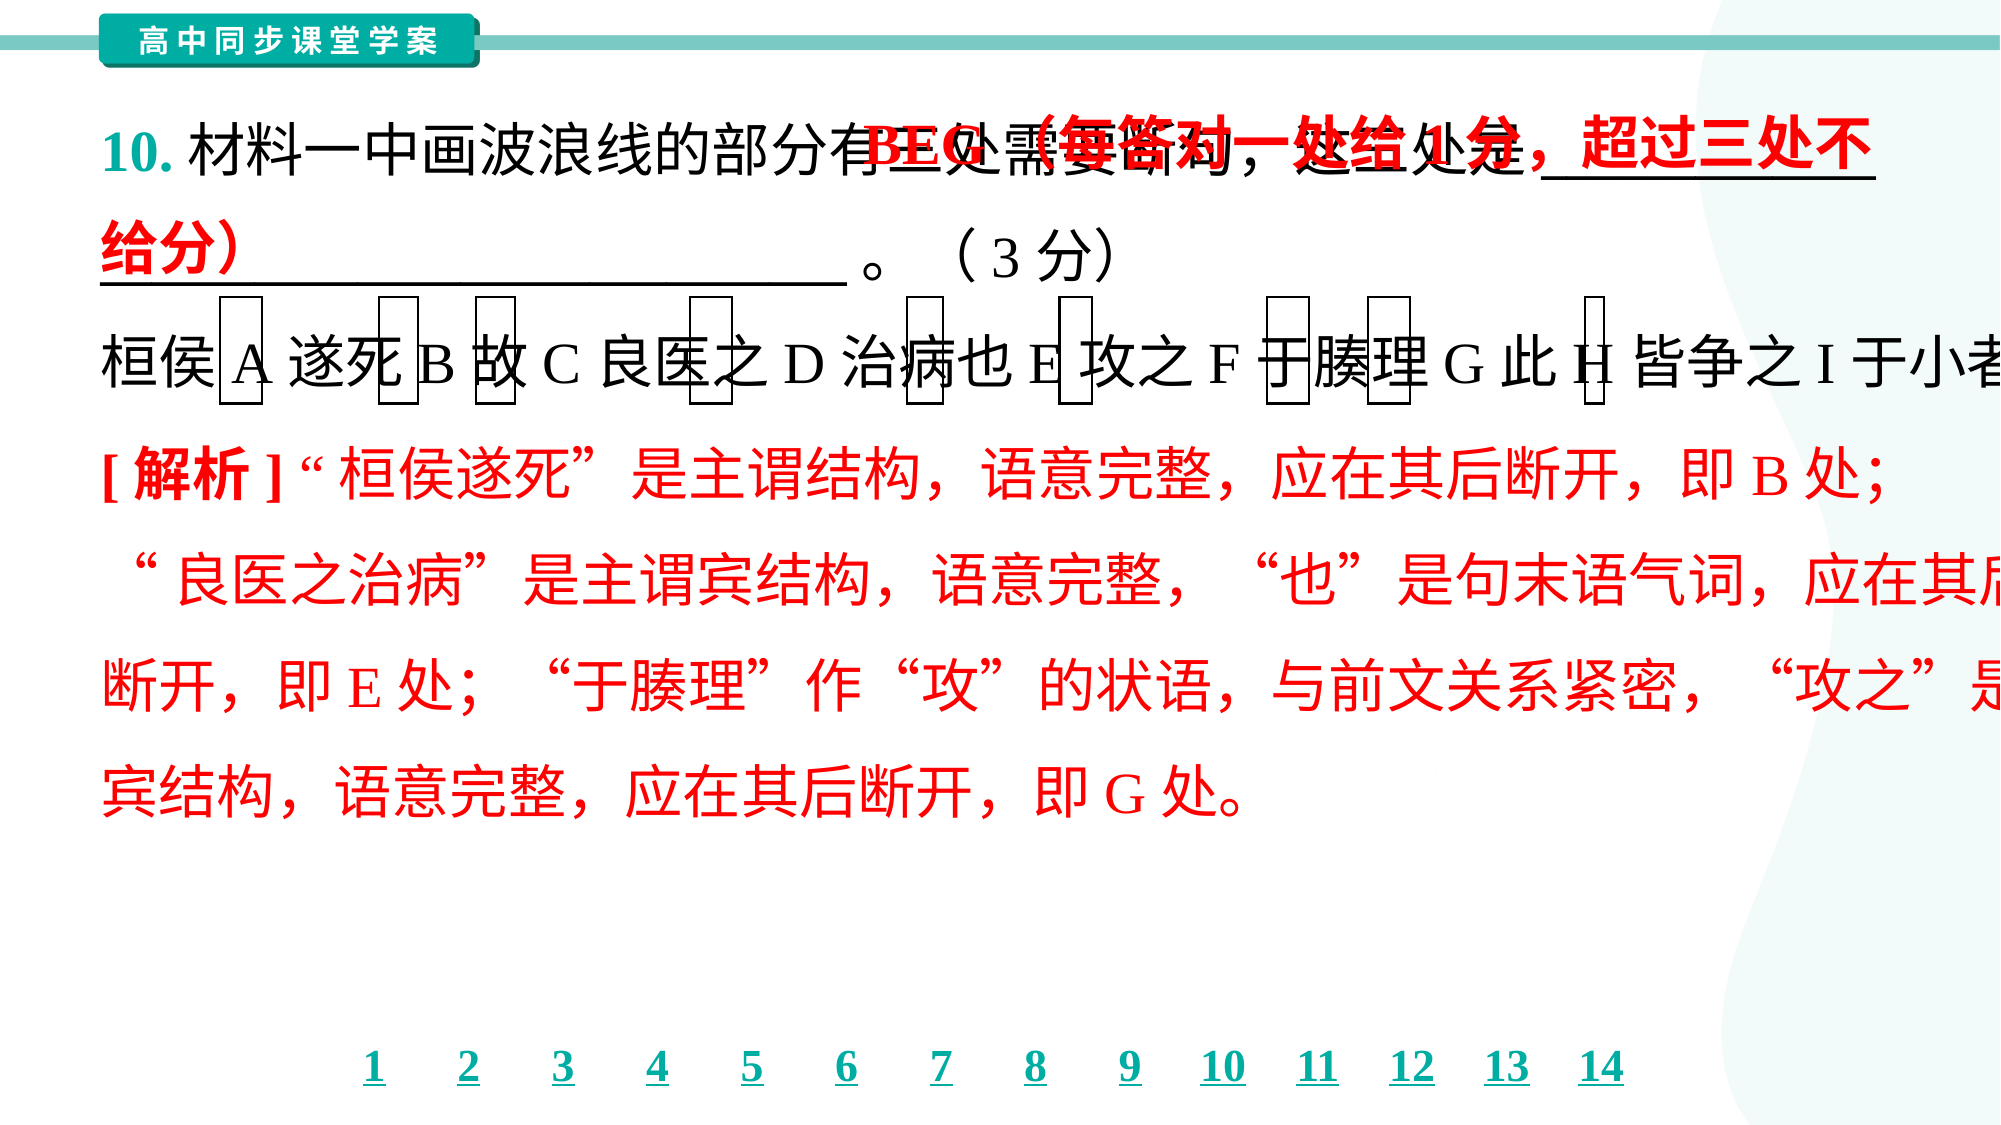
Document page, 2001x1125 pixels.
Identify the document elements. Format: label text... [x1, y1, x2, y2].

text_box [解析] “桓侯遂死”是主谓结构，语意完整，应在其后断开，即B处； “良医之治病”是主谓宾结构，语意完整，“也”是句末语气词，应在其后 断开，即E处；“于腠理”作“攻”的状语，与前文关系紧密，“攻之”是动 宾结构，语意完整，应在其后断开，即G处。 [100, 400, 1899, 826]
text_box 10.材料一中画波浪线的部分有三处需要断句，这三处是_____________ _____________________________。（3分） 桓侯A遂死B故C良医之D治病也E攻之F于腠理G此H皆争之I于小者也。 [100, 282, 1899, 396]
text_box [1367, 296, 1411, 405]
text_box BEG（每答对一处给1分，超过三处不给分） [100, 71, 1899, 282]
text_box [1266, 296, 1310, 405]
text_box [378, 296, 419, 405]
text_box [219, 296, 263, 405]
text_box [906, 296, 944, 405]
picture [0, 0, 2000, 1125]
text_box [689, 296, 733, 405]
text_box [475, 296, 516, 405]
text_box [1584, 296, 1605, 405]
text_box [1058, 296, 1093, 405]
